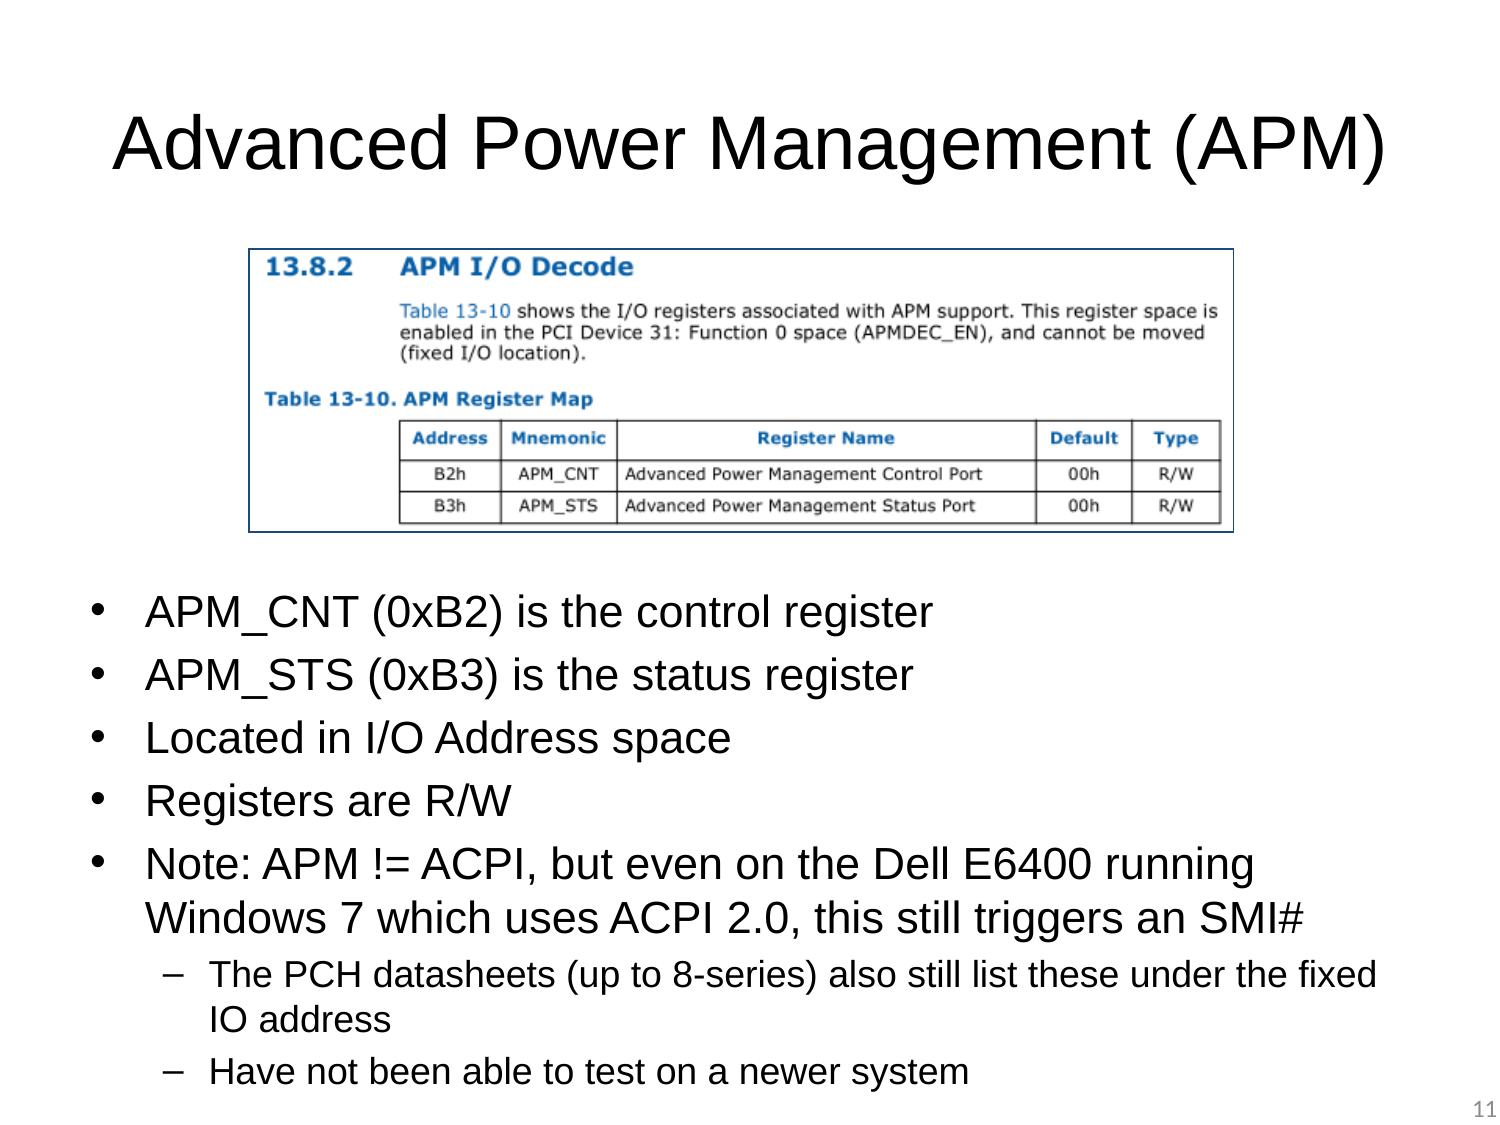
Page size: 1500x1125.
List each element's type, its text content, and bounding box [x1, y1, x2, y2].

slide_number 11 [1162, 1077, 1500, 1125]
list APM_CNT (0xB2) is the control register APM_STS (0xB3) is the status register Located in I/O Address space Registers are R/W Note: APM != ACPI, but even on the Dell E6400 running Windows 7 which uses ACPI 2.0, this still triggers an SMI# The PCH datasheets (up to 8-series) also still list these under the fixed IO address Have not been able to test on a newer system [75, 575, 1425, 1100]
picture [249, 249, 1233, 532]
title Advanced Power Management (APM) [75, 45, 1425, 233]
